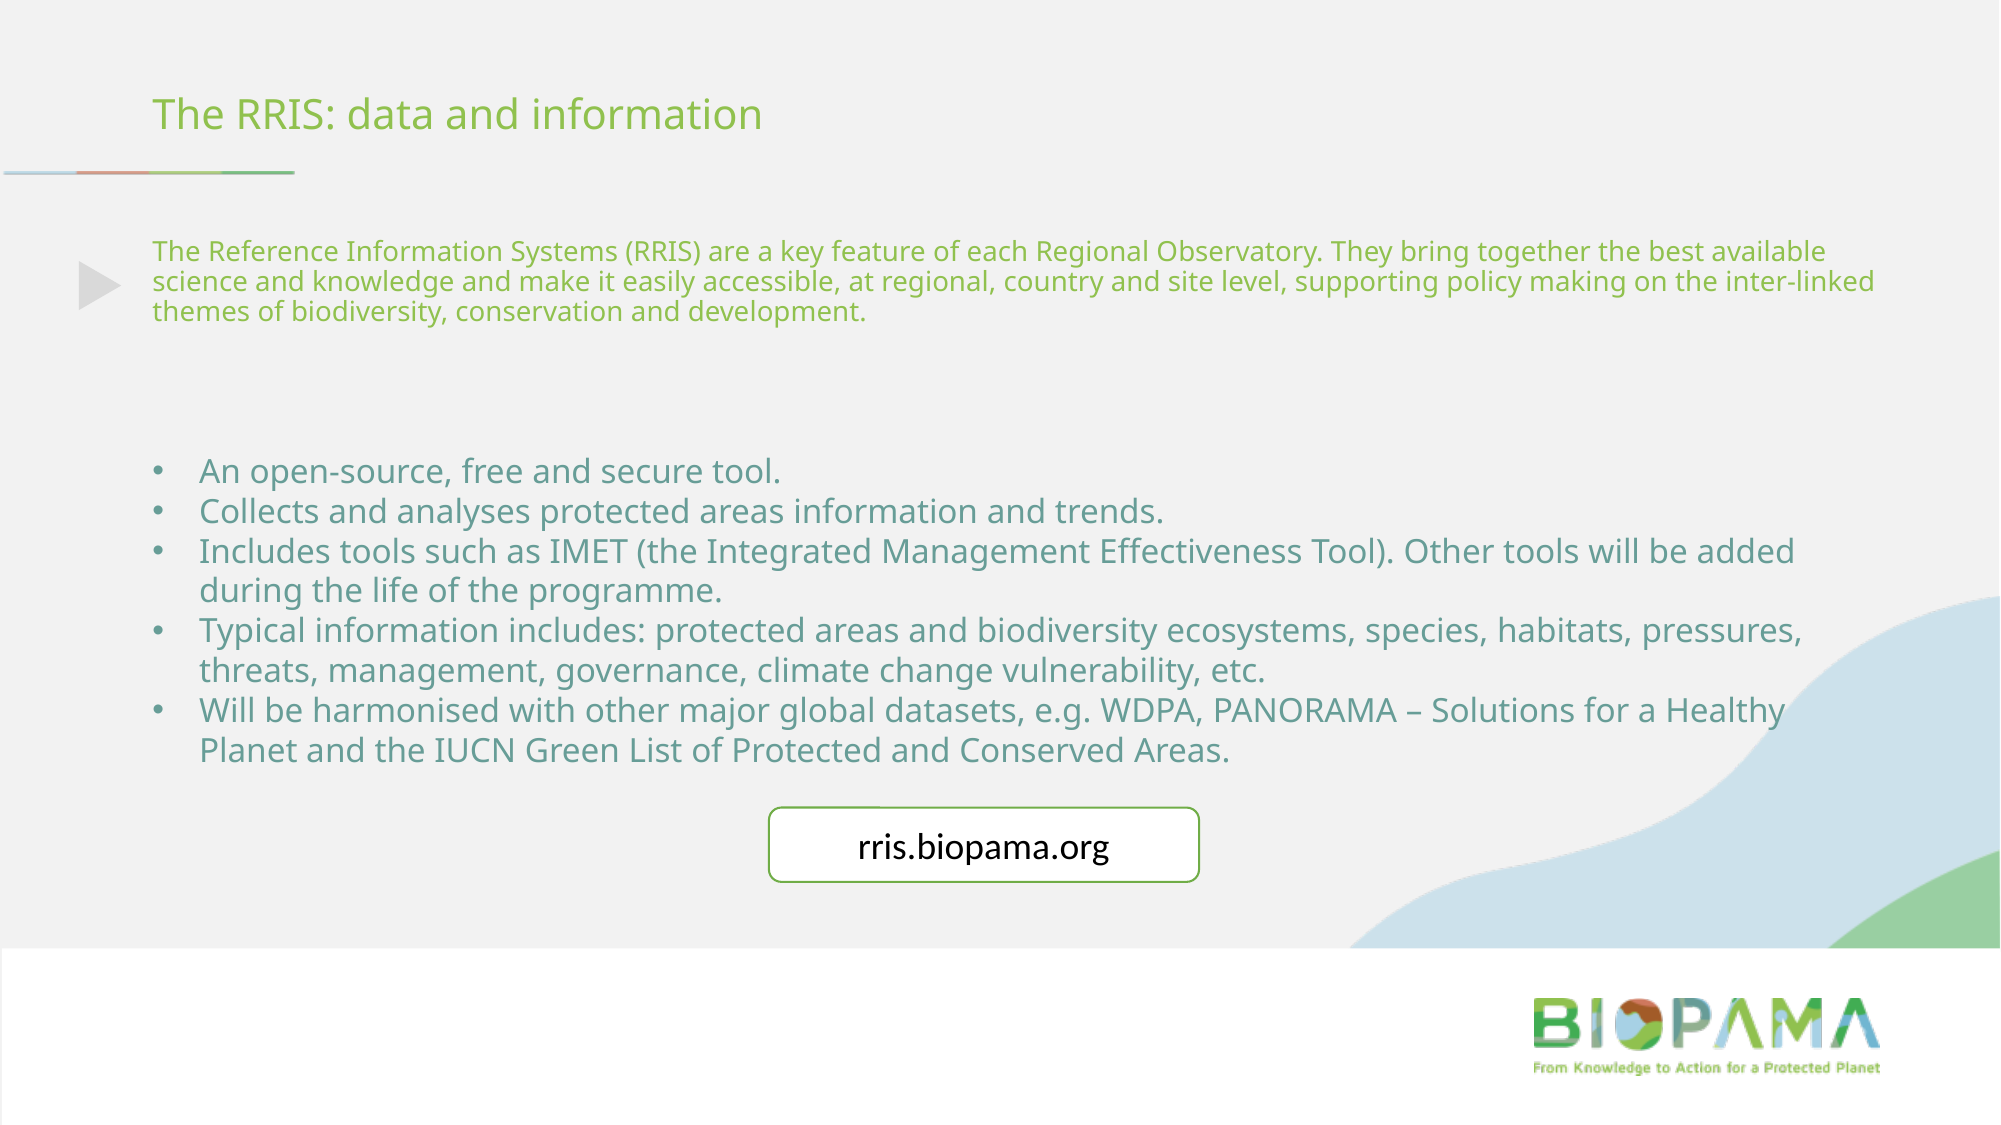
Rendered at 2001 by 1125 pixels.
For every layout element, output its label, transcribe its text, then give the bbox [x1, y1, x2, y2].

picture [0, 171, 301, 178]
text_box rris.biopama.org [843, 814, 1538, 875]
text_box [767, 822, 1199, 883]
picture [1534, 998, 1880, 1076]
text_box An open-source, free and secure tool. Collects and analyses protected areas information and trends. Includes tools such as IMET (the Integrated Management Effectiveness Tool). Other tools will be added during the life of the programme. Typical information includes: protected areas and biodiversity ecosystems, species, habitats, pressures, threats, management, governance, climate change vulnerability, etc. Will be harmonised with other major global datasets, e.g. WDPA, PANORAMA – Solutions for a Healthy Planet and the IUCN Green List of Protected and Conserved Areas. [137, 442, 1831, 822]
title The Reference Information Systems (RRIS) are a key feature of each Regional Observatory. They bring together the best available science and knowledge and make it easily accessible, at regional, country and site level, supporting policy making on the inter-linked themes of biodiversity, conservation and development. [137, 229, 1897, 369]
picture [1347, 596, 2001, 948]
footer The RRIS: data and information [137, 83, 813, 144]
